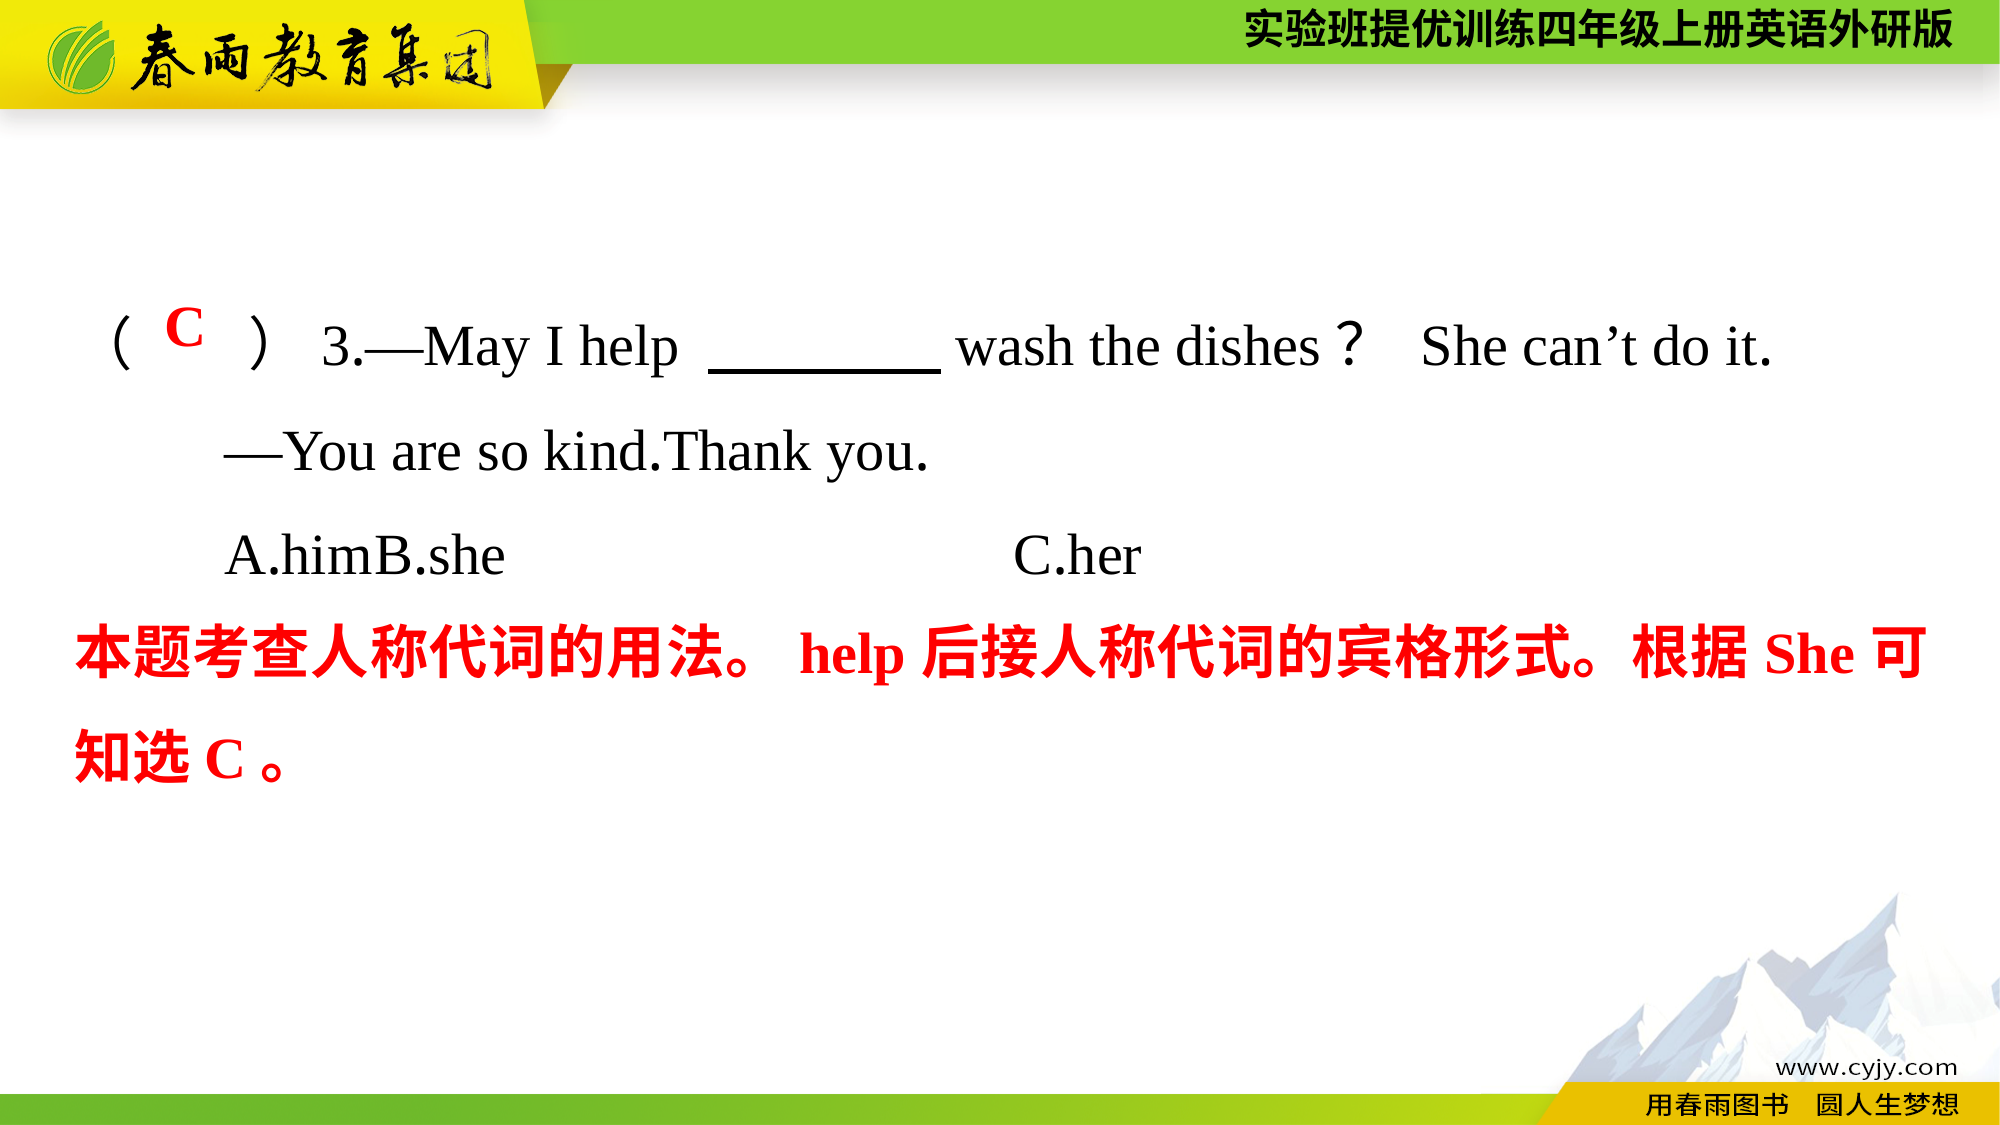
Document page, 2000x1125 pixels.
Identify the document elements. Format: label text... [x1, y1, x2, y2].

text_box C [149, 280, 222, 366]
picture [0, 0, 2000, 1125]
text_box 本题考查人称代词的用法。help后接人称代词的宾格形式。根据She可知选C。 [59, 573, 1944, 798]
list （ ）3.—May I help wash the dishes？ She can’t do it. —You are so kind.Thank you. A.him B.she C.her [59, 264, 1944, 573]
